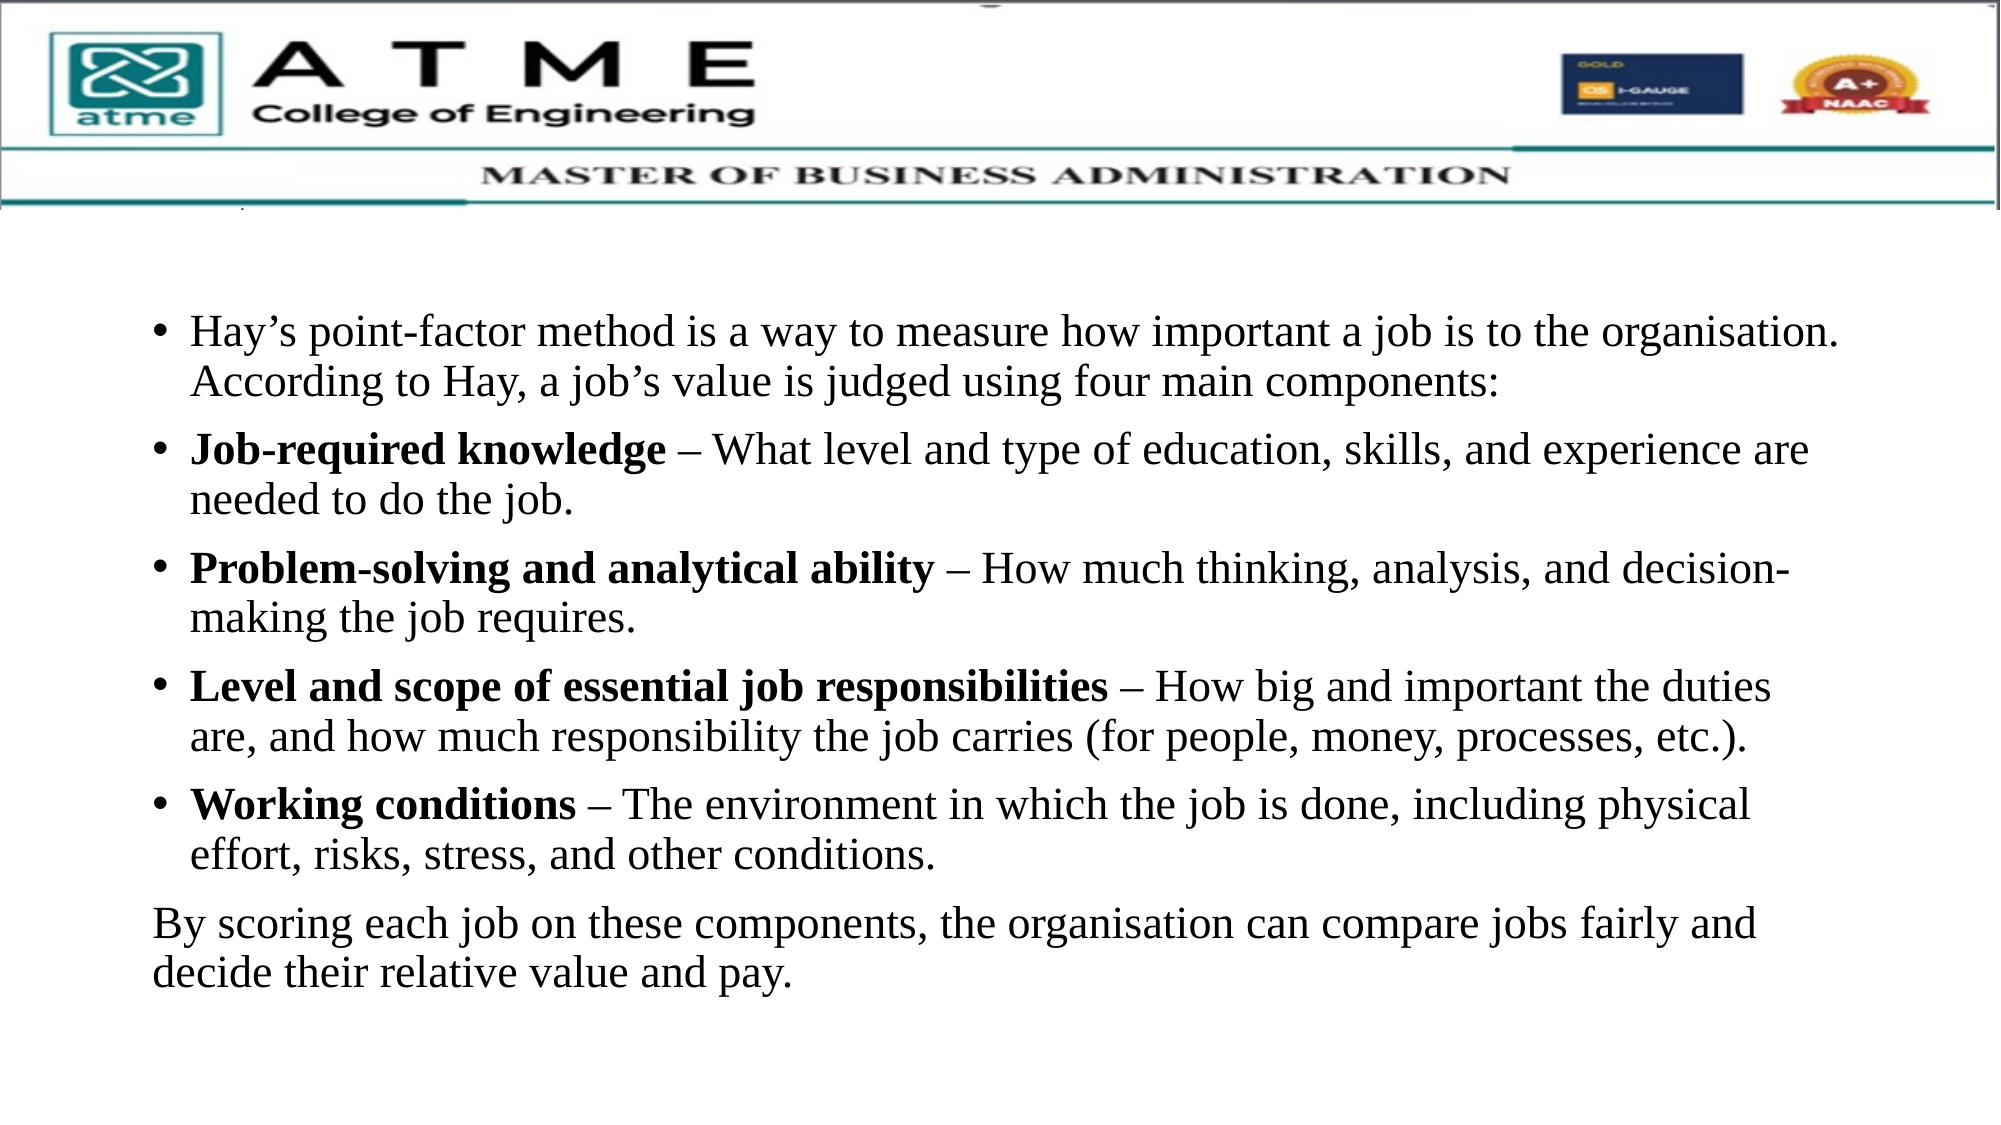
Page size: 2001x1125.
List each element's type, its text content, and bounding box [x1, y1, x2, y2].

list Hay’s point-factor method is a way to measure how important a job is to the organisation. According to Hay, a job’s value is judged using four main components: Job-required knowledge – What level and type of education, skills, and experience are needed to do the job. Problem-solving and analytical ability – How much thinking, analysis, and decision-making the job requires. Level and scope of essential job responsibilities – How big and important the duties are, and how much responsibility the job carries (for people, money, processes, etc.). Working conditions – The environment in which the job is done, including physical effort, risks, stress, and other conditions. By scoring each job on these components, the organisation can compare jobs fairly and decide their relative value and pay. [137, 299, 1863, 1014]
picture [0, 0, 2000, 210]
